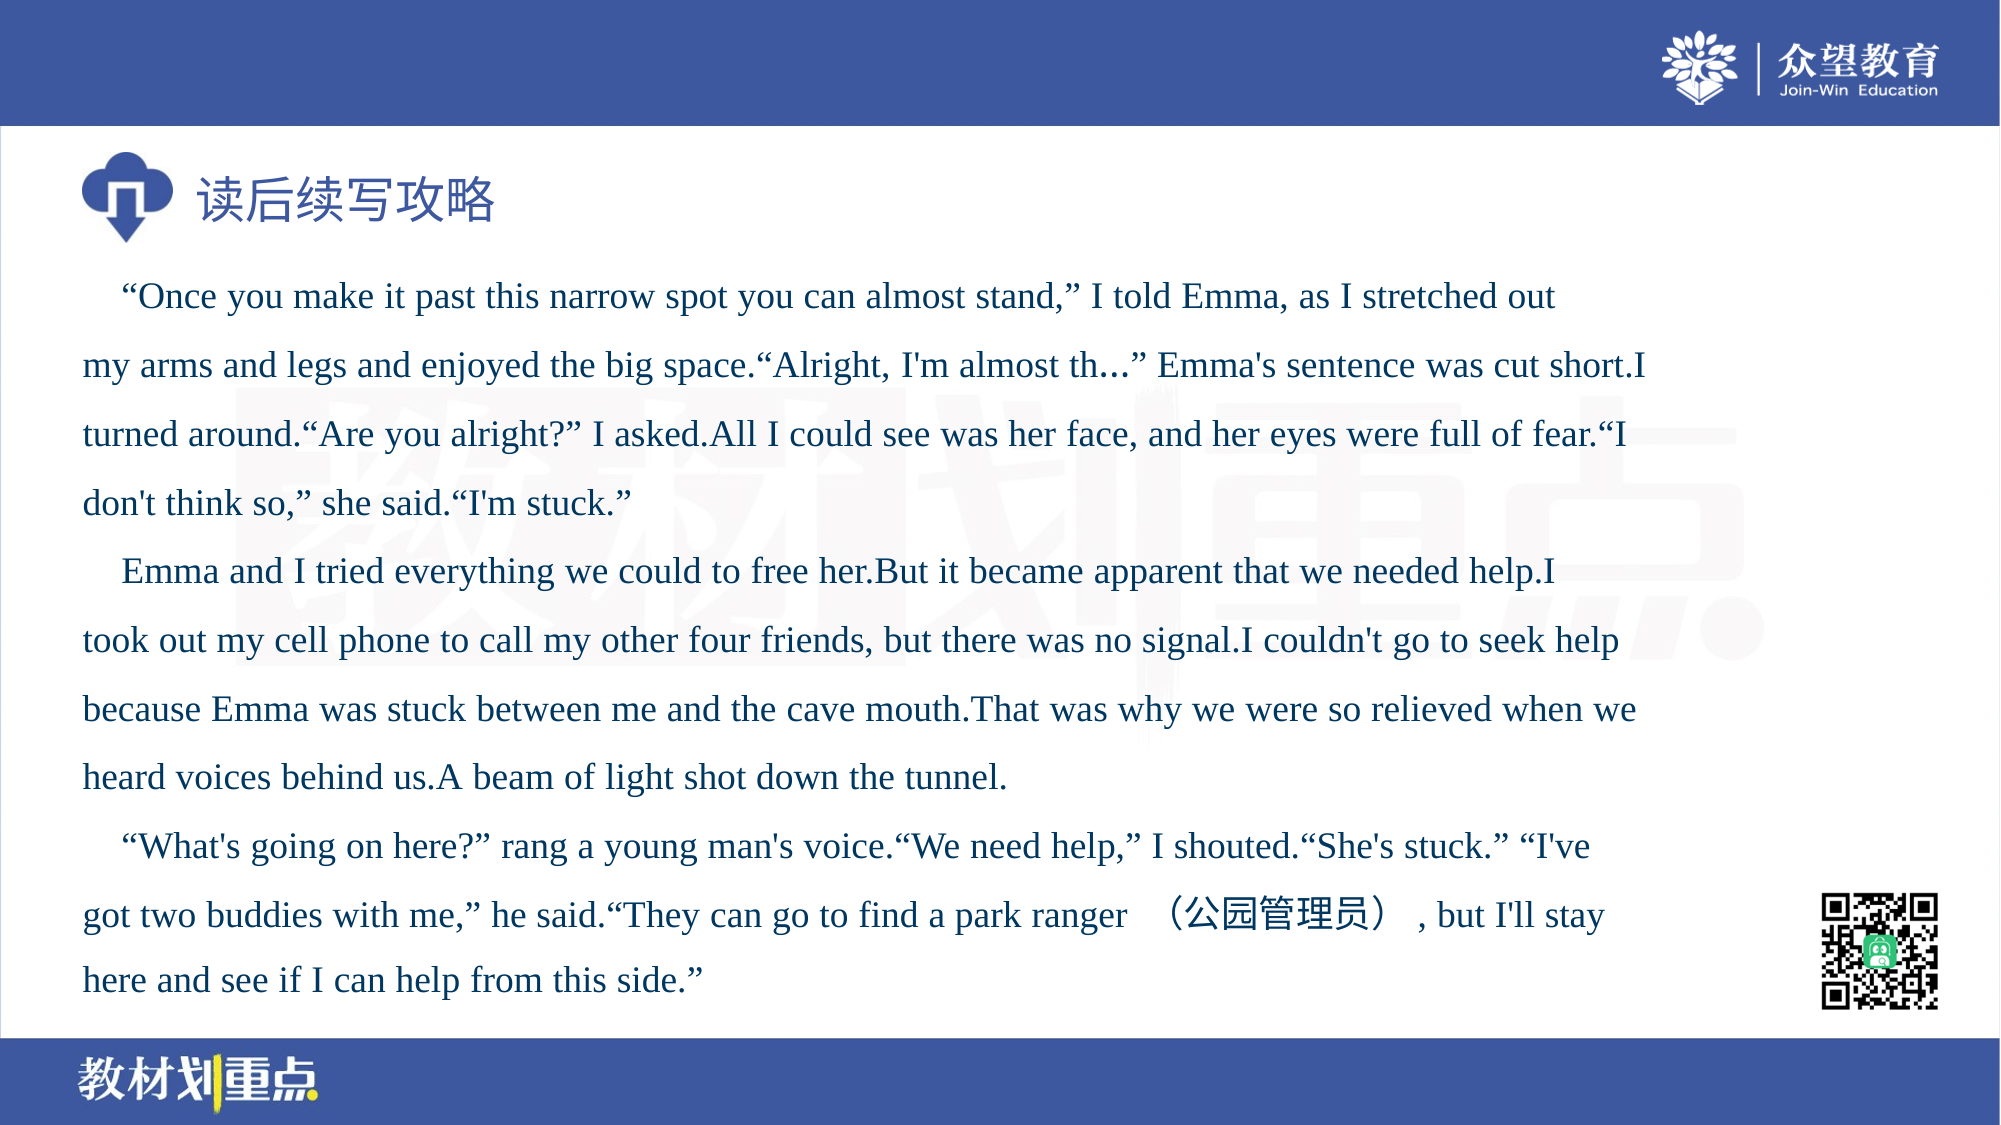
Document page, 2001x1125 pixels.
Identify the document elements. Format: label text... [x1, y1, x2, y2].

picture [0, 0, 2000, 1125]
text_box “Once you make it past this narrow spot you can almost stand,” I told Emma, as I stretched out my arms and legs and enjoyed the big space.“Alright, I'm almost th…” Emma's sentence was cut short.I turned around.“Are you alright?” I asked.All I could see was her face, and her eyes were full of fear.“I don't think so,” she said.“I'm stuck.” Emma and I tried everything we could to free her.But it became apparent that we needed help.I took out my cell phone to call my other four friends, but there was no signal.I couldn't go to seek help because Emma was stuck between me and the cave mouth.That was why we were so relieved when we heard voices behind us.A beam of light shot down the tunnel. “What's going on here?” rang a young man's voice.“We need help,” I shouted.“She's stuck.” “I've got two buddies with me,” he said.“They can go to find a park ranger （公园管理员）, but I'll stay here and see if I can help from this side.” [82, 247, 1817, 993]
